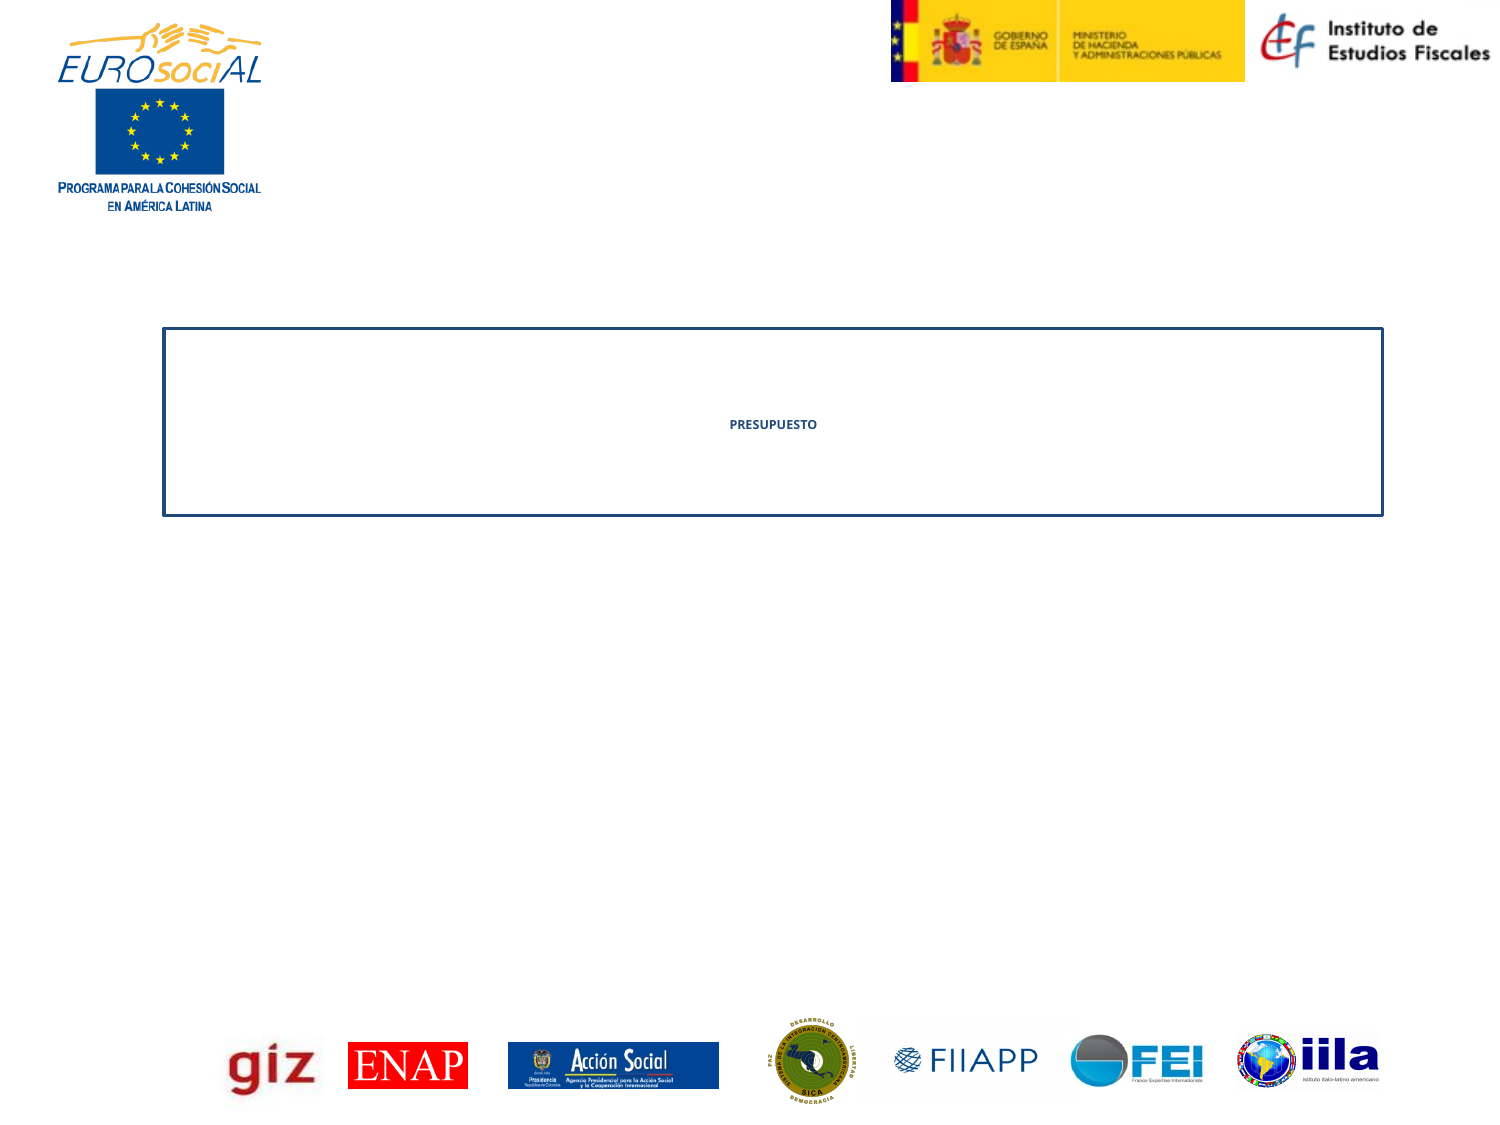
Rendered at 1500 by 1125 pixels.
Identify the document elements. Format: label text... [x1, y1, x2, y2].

picture [58, 23, 261, 212]
picture [1252, 0, 1500, 82]
picture [198, 1016, 1380, 1125]
title PRESUPUESTO [164, 328, 1383, 516]
picture [891, 0, 1246, 82]
